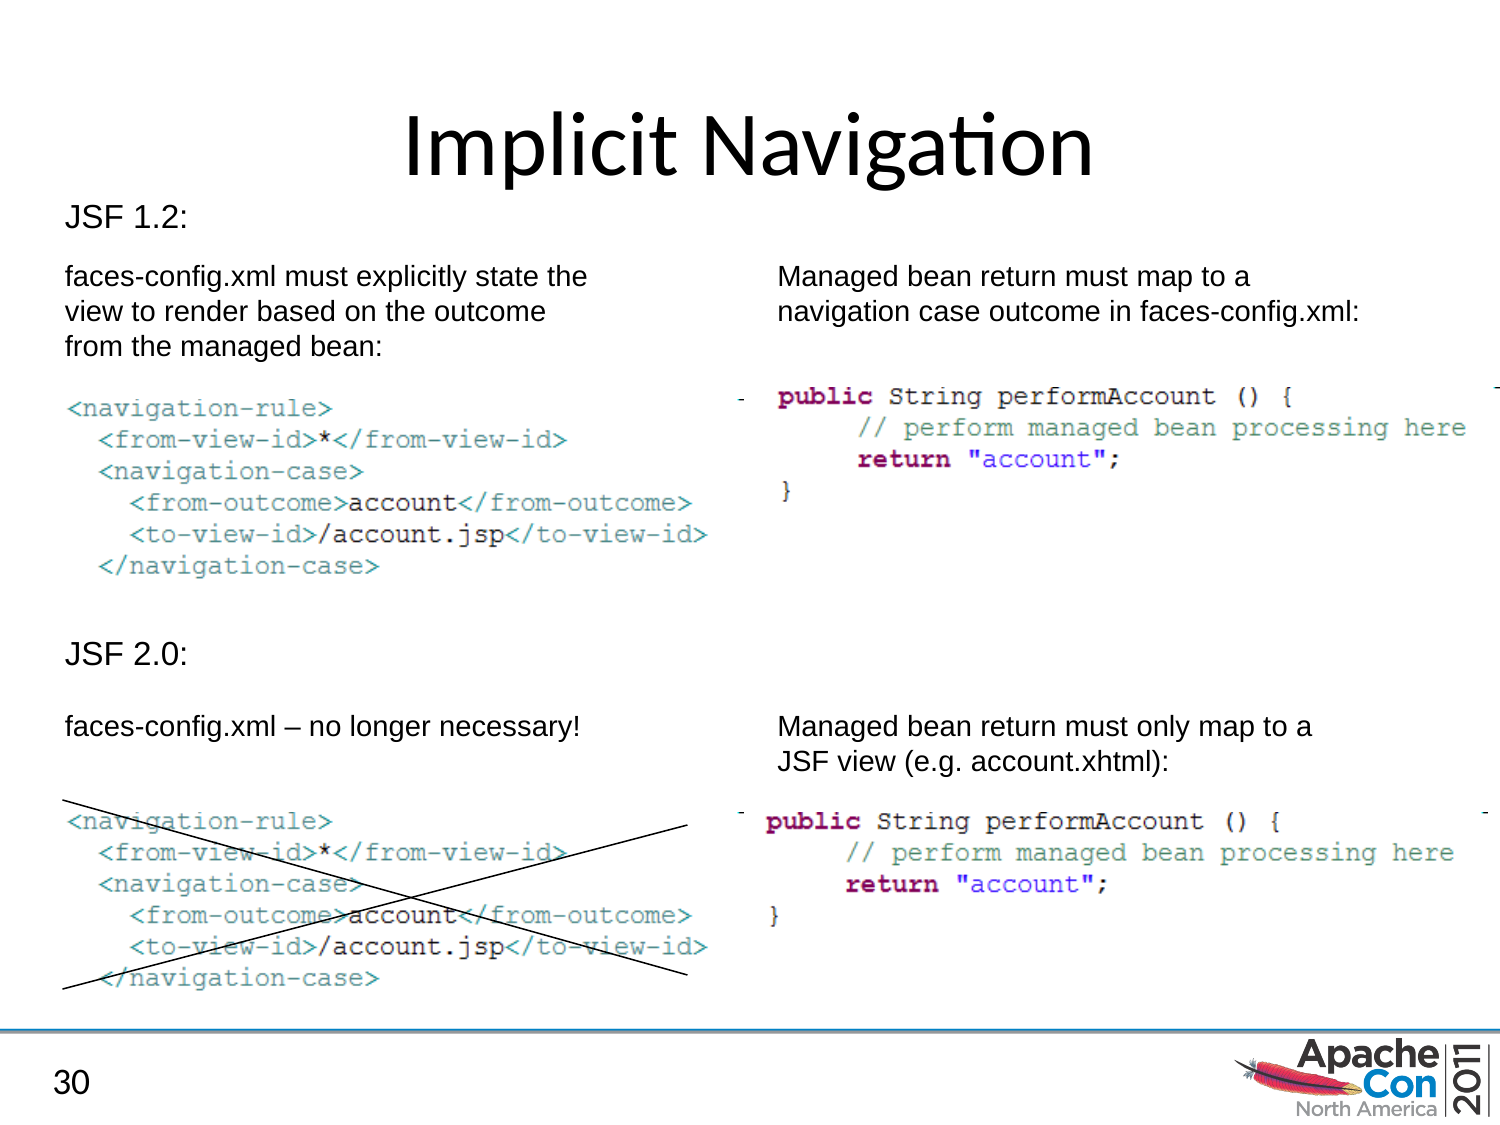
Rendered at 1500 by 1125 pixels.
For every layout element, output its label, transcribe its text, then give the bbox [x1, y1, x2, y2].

text_box Managed bean return must only map to a JSF view (e.g. account.xhtml): [762, 699, 1350, 786]
title Implicit Navigation [75, 45, 1425, 233]
text_box faces-config.xml must explicitly state the view to render based on the outcome from the managed bean: [50, 249, 625, 371]
text_box faces-config.xml – no longer necessary! [50, 699, 625, 751]
text_box Managed bean return must map to a navigation case outcome in faces-config.xml: [762, 249, 1388, 336]
picture [0, 1031, 1500, 1125]
text_box JSF 2.0: [50, 624, 988, 681]
picture [0, 0, 1500, 1028]
text_box JSF 1.2: [50, 187, 988, 243]
